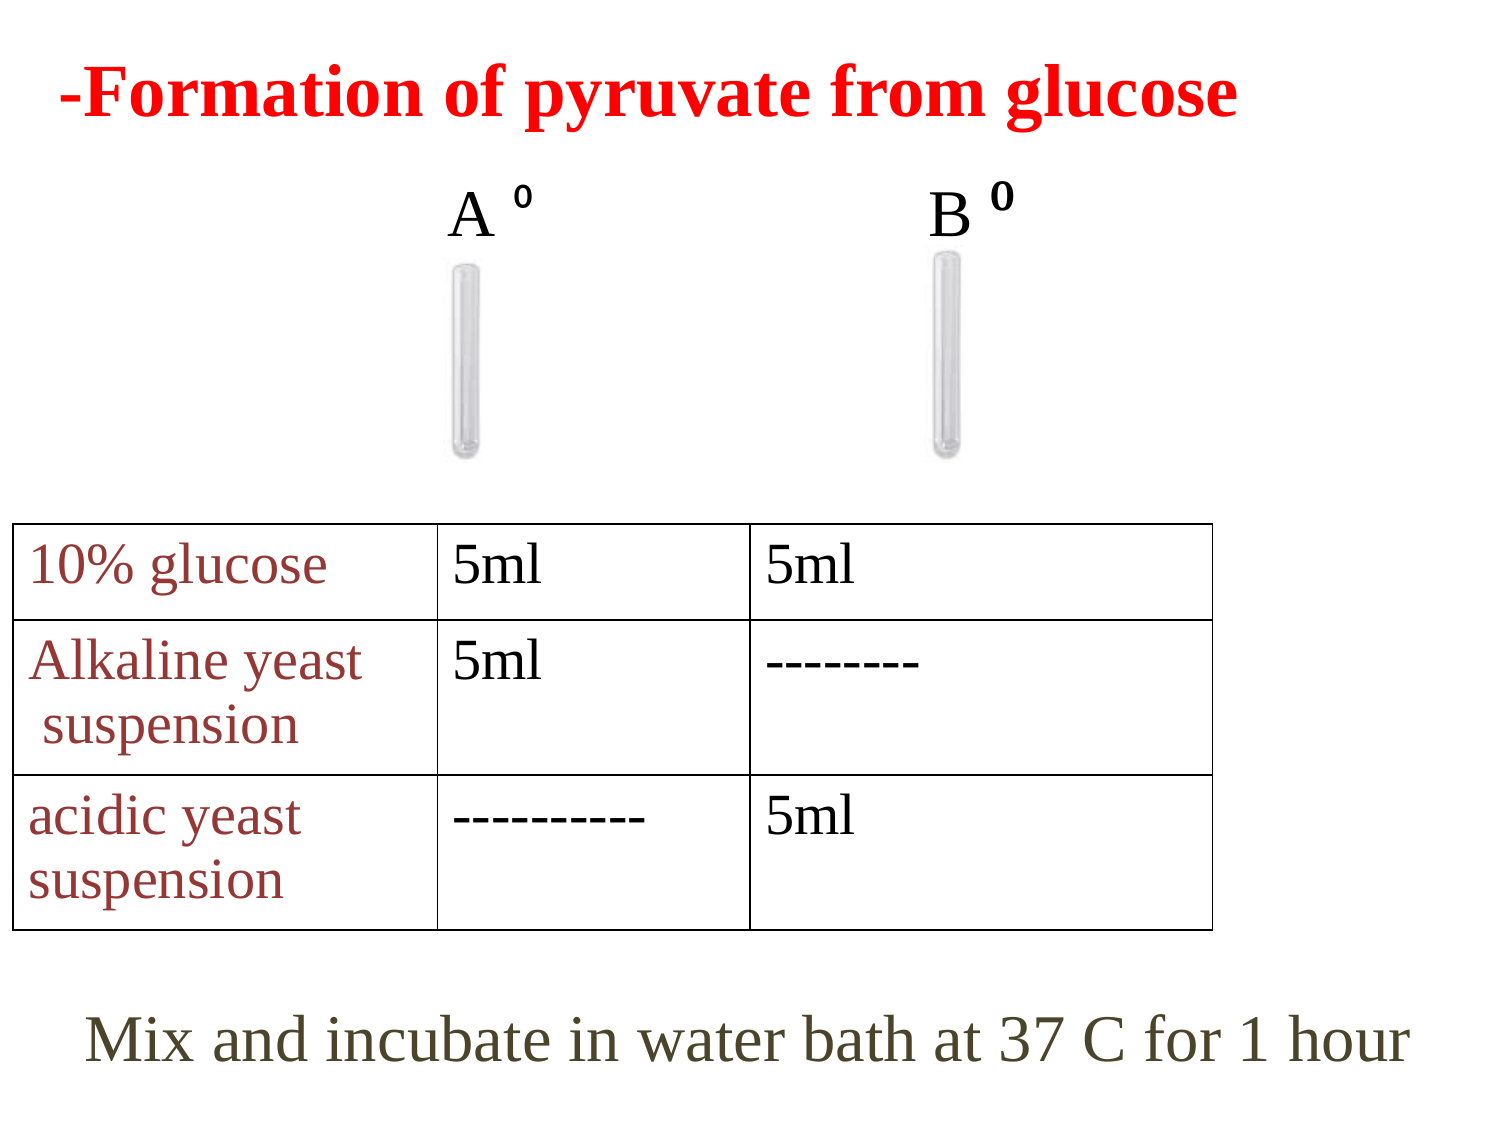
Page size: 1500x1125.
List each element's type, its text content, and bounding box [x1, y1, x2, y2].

text_box -Formation of pyruvate from glucose [43, 34, 1255, 139]
table_cell 5ml [438, 621, 749, 774]
table_header 5ml [438, 525, 749, 619]
text_box A ⁰ [432, 162, 552, 258]
text_box Mix and incubate in water bath at 37 C for 1 hour [42, 987, 1456, 1083]
table_cell 5ml [751, 776, 1212, 929]
text_box B ⁰ [913, 162, 1031, 258]
table_header 10% glucose [14, 525, 437, 619]
picture [431, 258, 503, 463]
table_cell -------- [751, 621, 1212, 774]
table_cell ---------- [438, 776, 749, 929]
table_cell Alkaline yeast suspension [14, 621, 437, 774]
table_header 5ml [751, 525, 1212, 619]
table_cell acidic yeast suspension [14, 776, 437, 929]
picture [912, 245, 984, 463]
